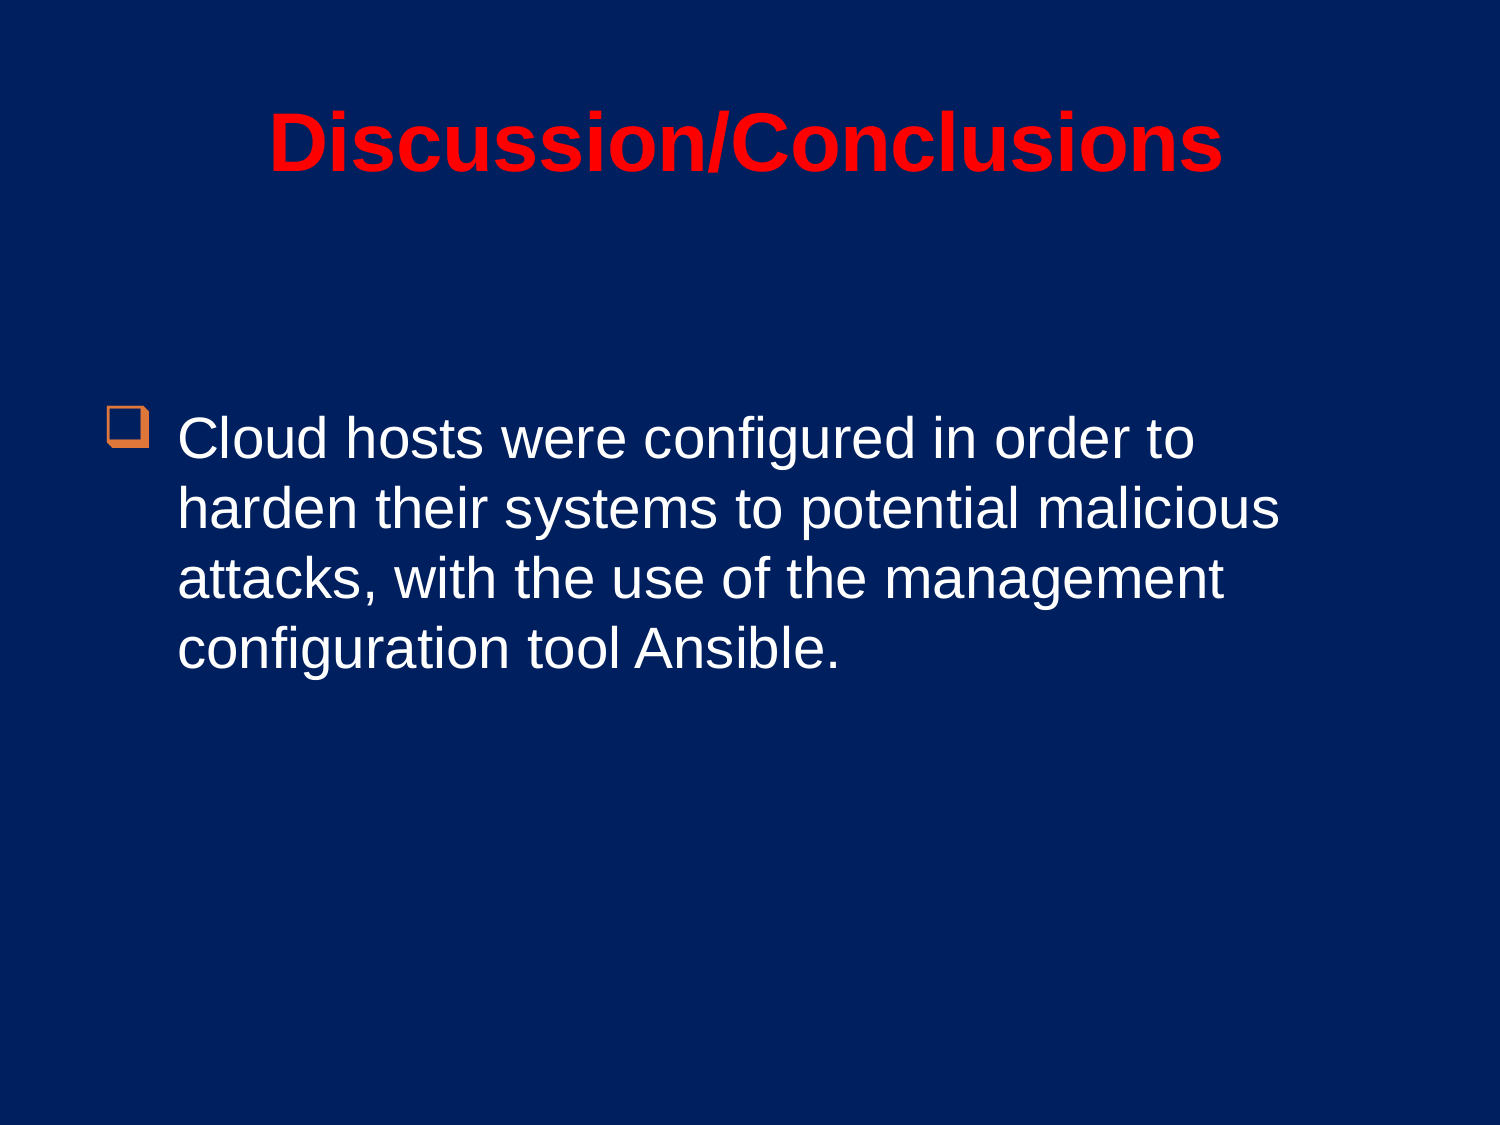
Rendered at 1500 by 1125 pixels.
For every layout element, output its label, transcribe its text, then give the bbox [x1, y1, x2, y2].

text_box Cloud hosts were configured in order to harden their systems to potential malicious attacks, with the use of the management configuration tool Ansible. [99, 399, 1450, 750]
text_box Discussion/Conclusions [99, 87, 1392, 188]
